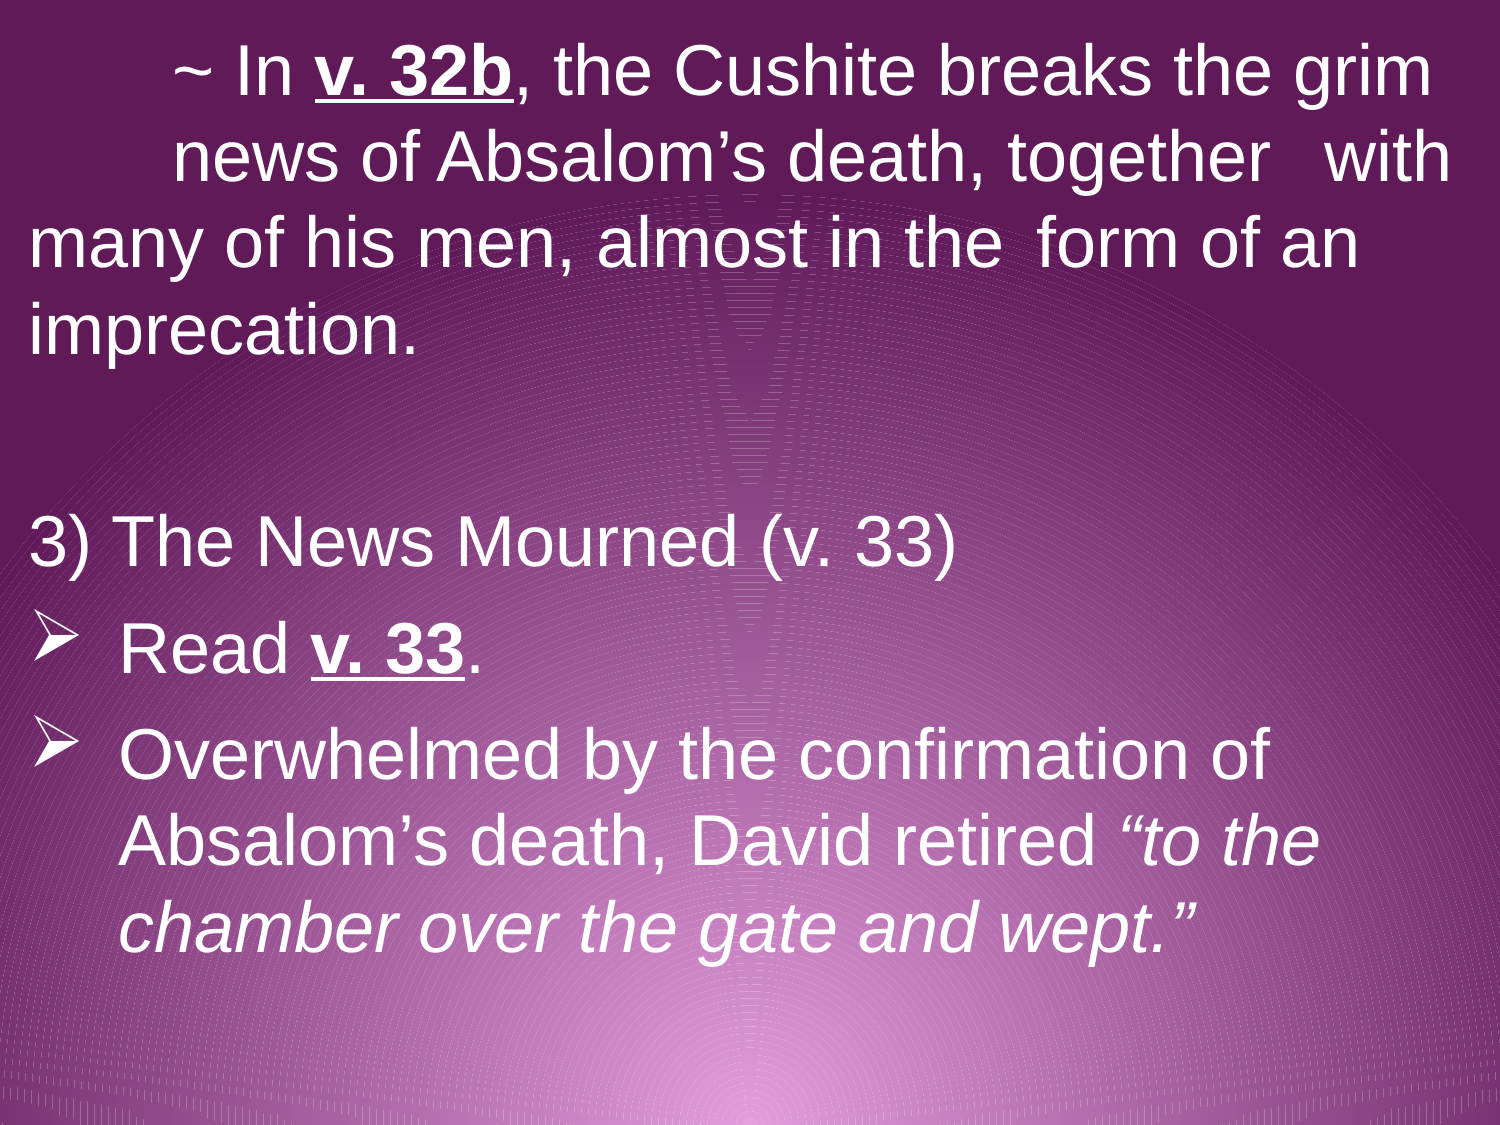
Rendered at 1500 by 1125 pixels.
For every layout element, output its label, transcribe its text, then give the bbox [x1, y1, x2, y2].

subtitle ~ In v. 32b, the Cushite breaks the grim news of Absalom’s death, together with many of his men, almost in the form of an imprecation. 3) The News Mourned (v. 33) Read v. 33. Overwhelmed by the confirmation of Absalom’s death, David retired “to the chamber over the gate and wept.” [13, 15, 1483, 1108]
